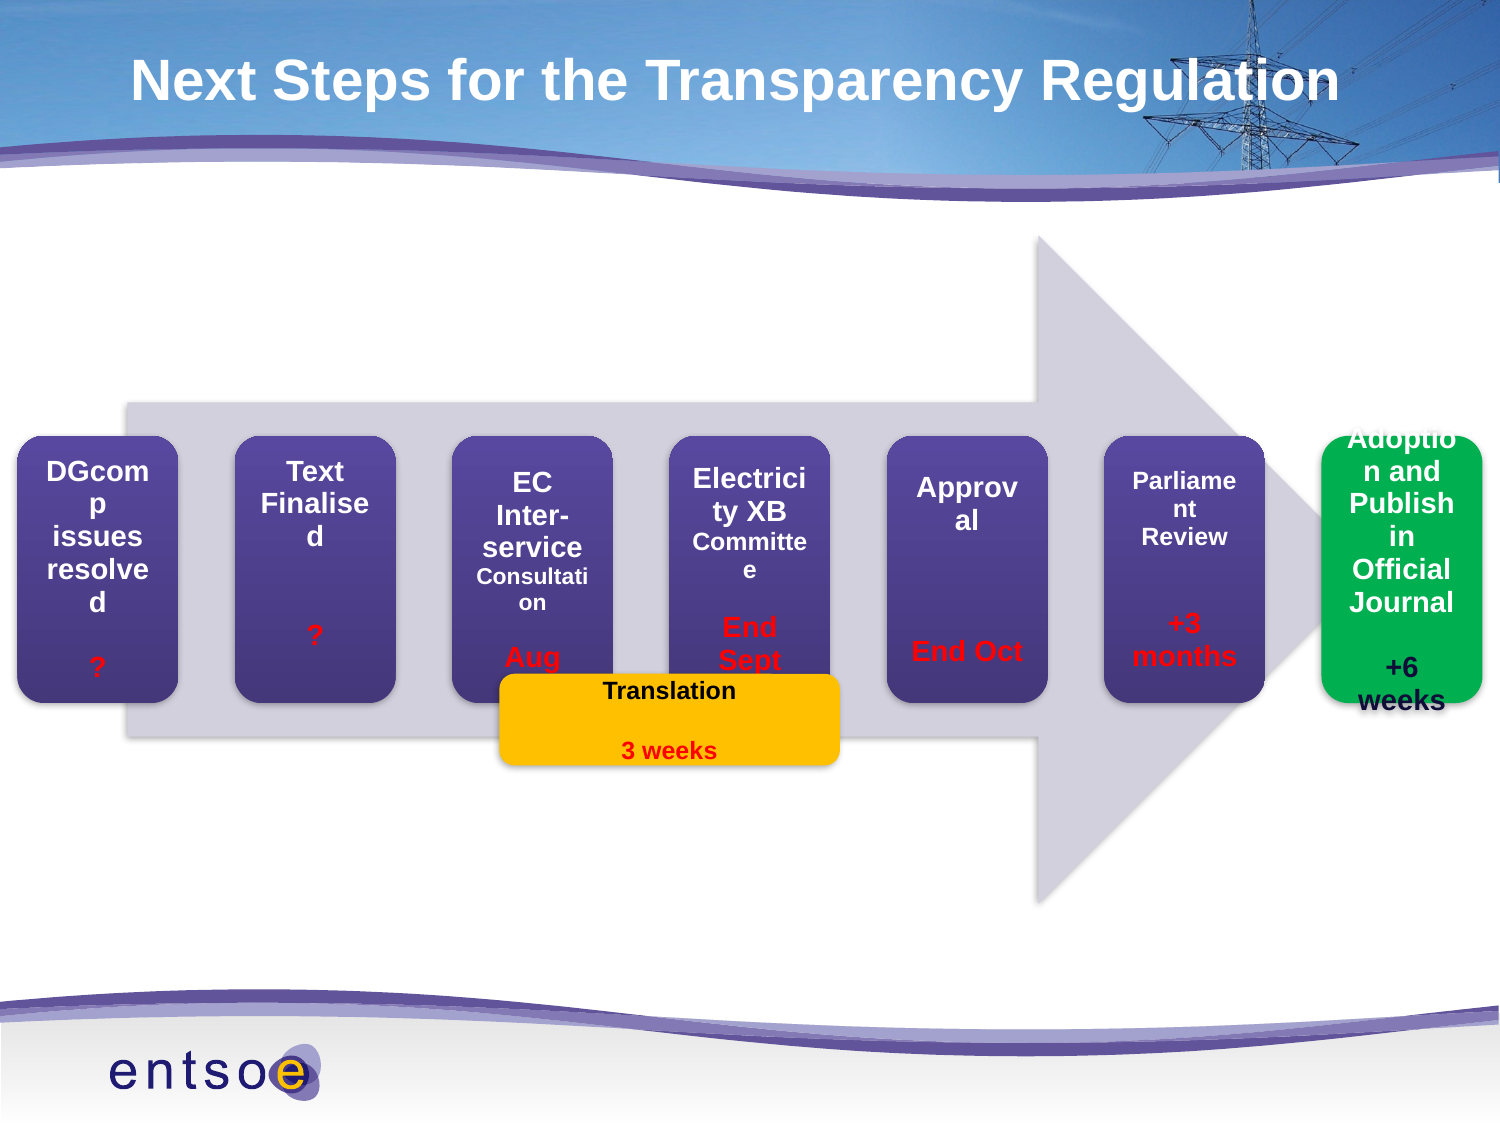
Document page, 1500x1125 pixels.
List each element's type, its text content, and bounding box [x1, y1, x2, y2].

picture [0, 0, 1500, 183]
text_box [499, 673, 841, 766]
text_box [17, 235, 1483, 904]
text_box Next Steps for the Transparency Regulation [54, 37, 1419, 113]
